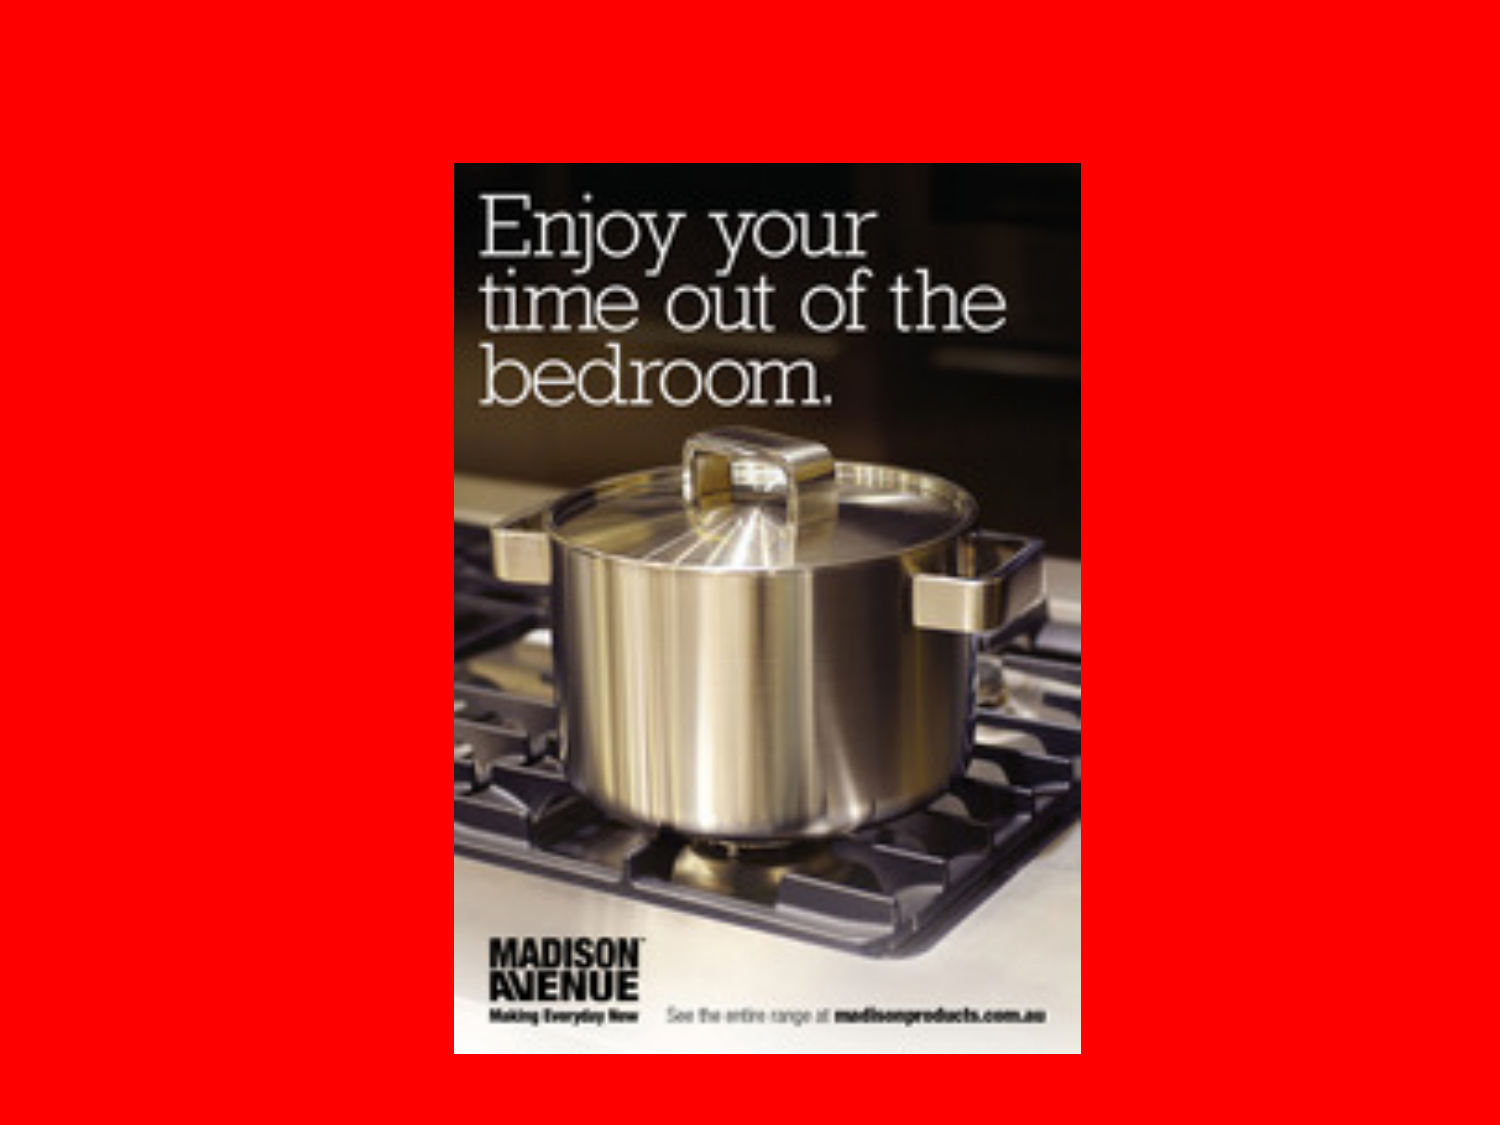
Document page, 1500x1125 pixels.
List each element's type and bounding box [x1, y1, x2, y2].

list [454, 163, 1081, 1054]
